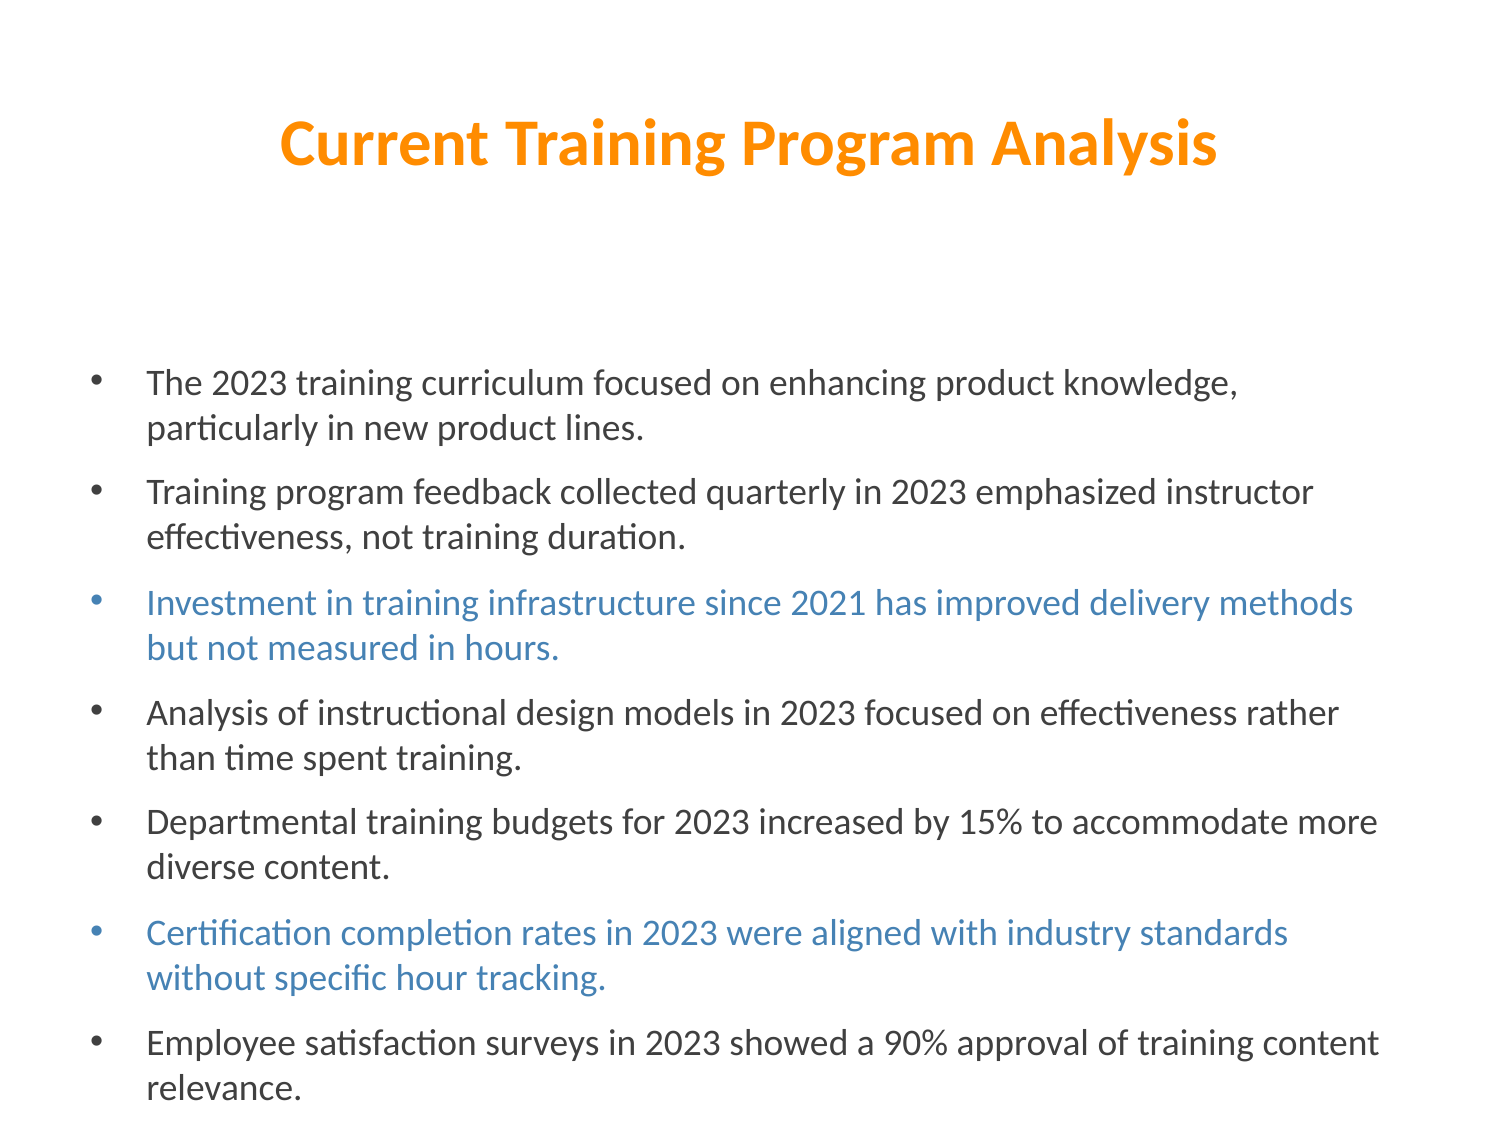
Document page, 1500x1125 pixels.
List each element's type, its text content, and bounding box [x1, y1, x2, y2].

title Current Training Program Analysis [75, 45, 1425, 233]
list The 2023 training curriculum focused on enhancing product knowledge, particularly in new product lines. Training program feedback collected quarterly in 2023 emphasized instructor effectiveness, not training duration. Investment in training infrastructure since 2021 has improved delivery methods but not measured in hours. Analysis of instructional design models in 2023 focused on effectiveness rather than time spent training. Departmental training budgets for 2023 increased by 15% to accommodate more diverse content. Certification completion rates in 2023 were aligned with industry standards without specific hour tracking. Employee satisfaction surveys in 2023 showed a 90% approval of training content relevance. [75, 262, 1425, 1005]
